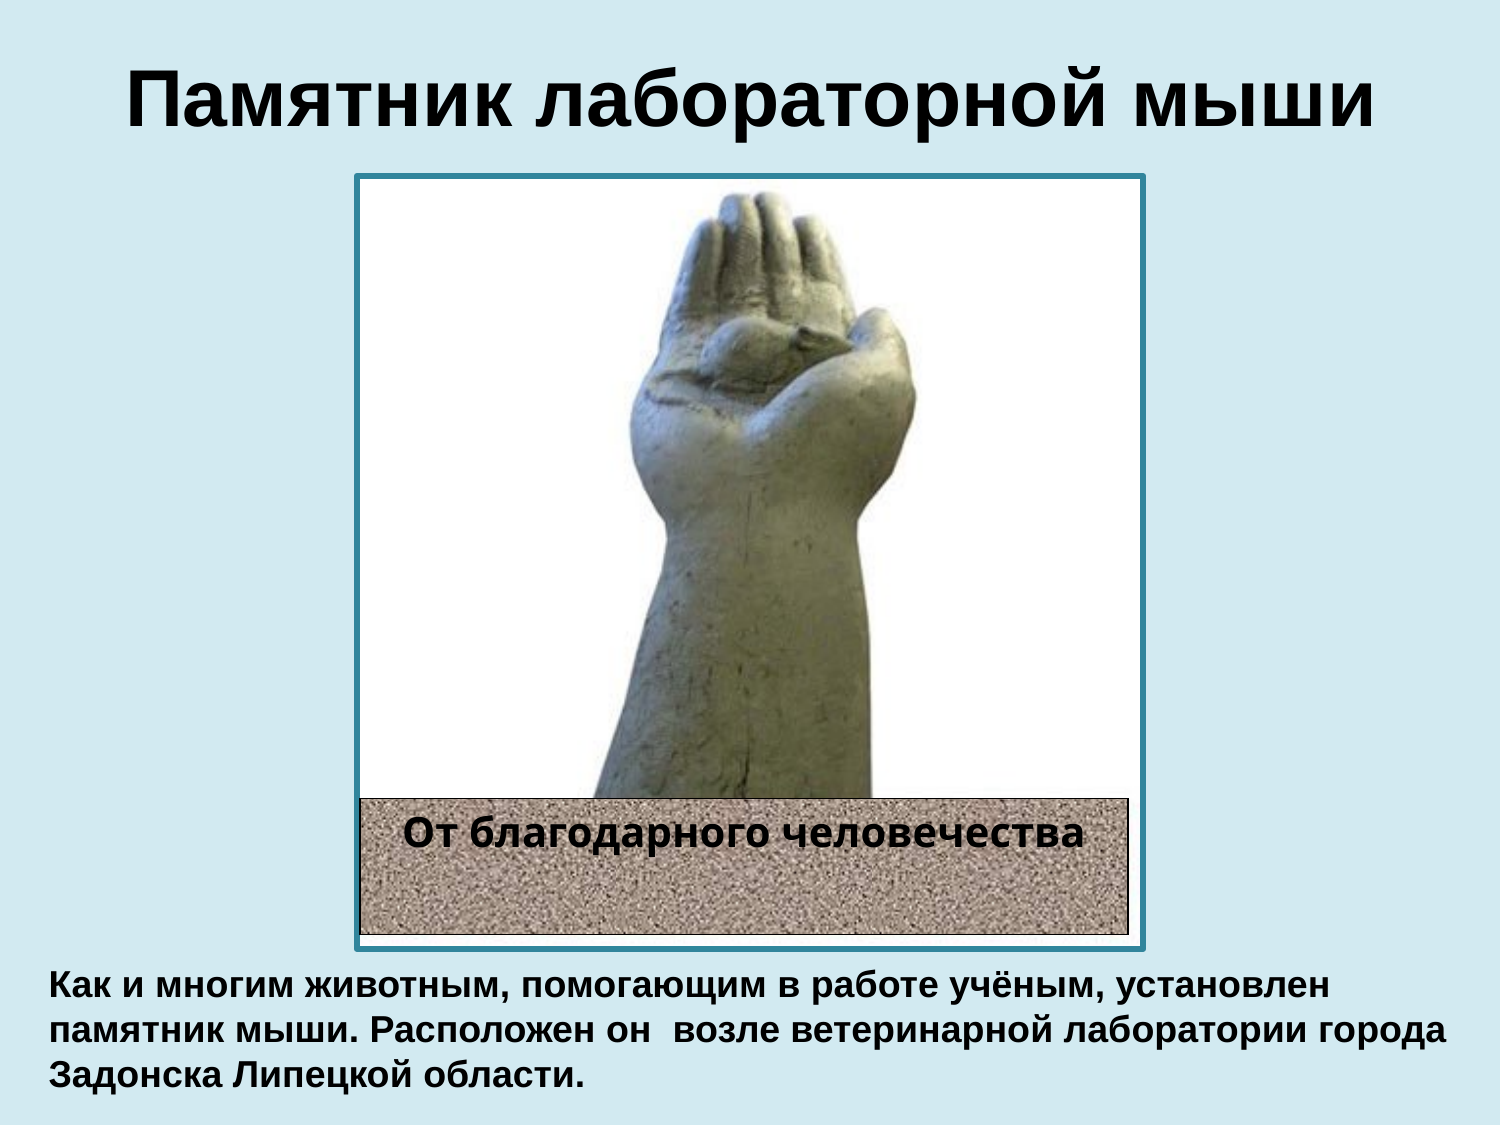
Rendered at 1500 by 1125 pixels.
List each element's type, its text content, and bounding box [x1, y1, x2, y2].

title Памятник лабораторной мыши [76, 0, 1427, 188]
text_box Как и многим животным, помогающим в работе учёным, установлен памятник мыши. Расположен он возле ветеринарной лаборатории города Задонска Липецкой области. [33, 952, 1499, 1102]
picture [359, 178, 1141, 946]
